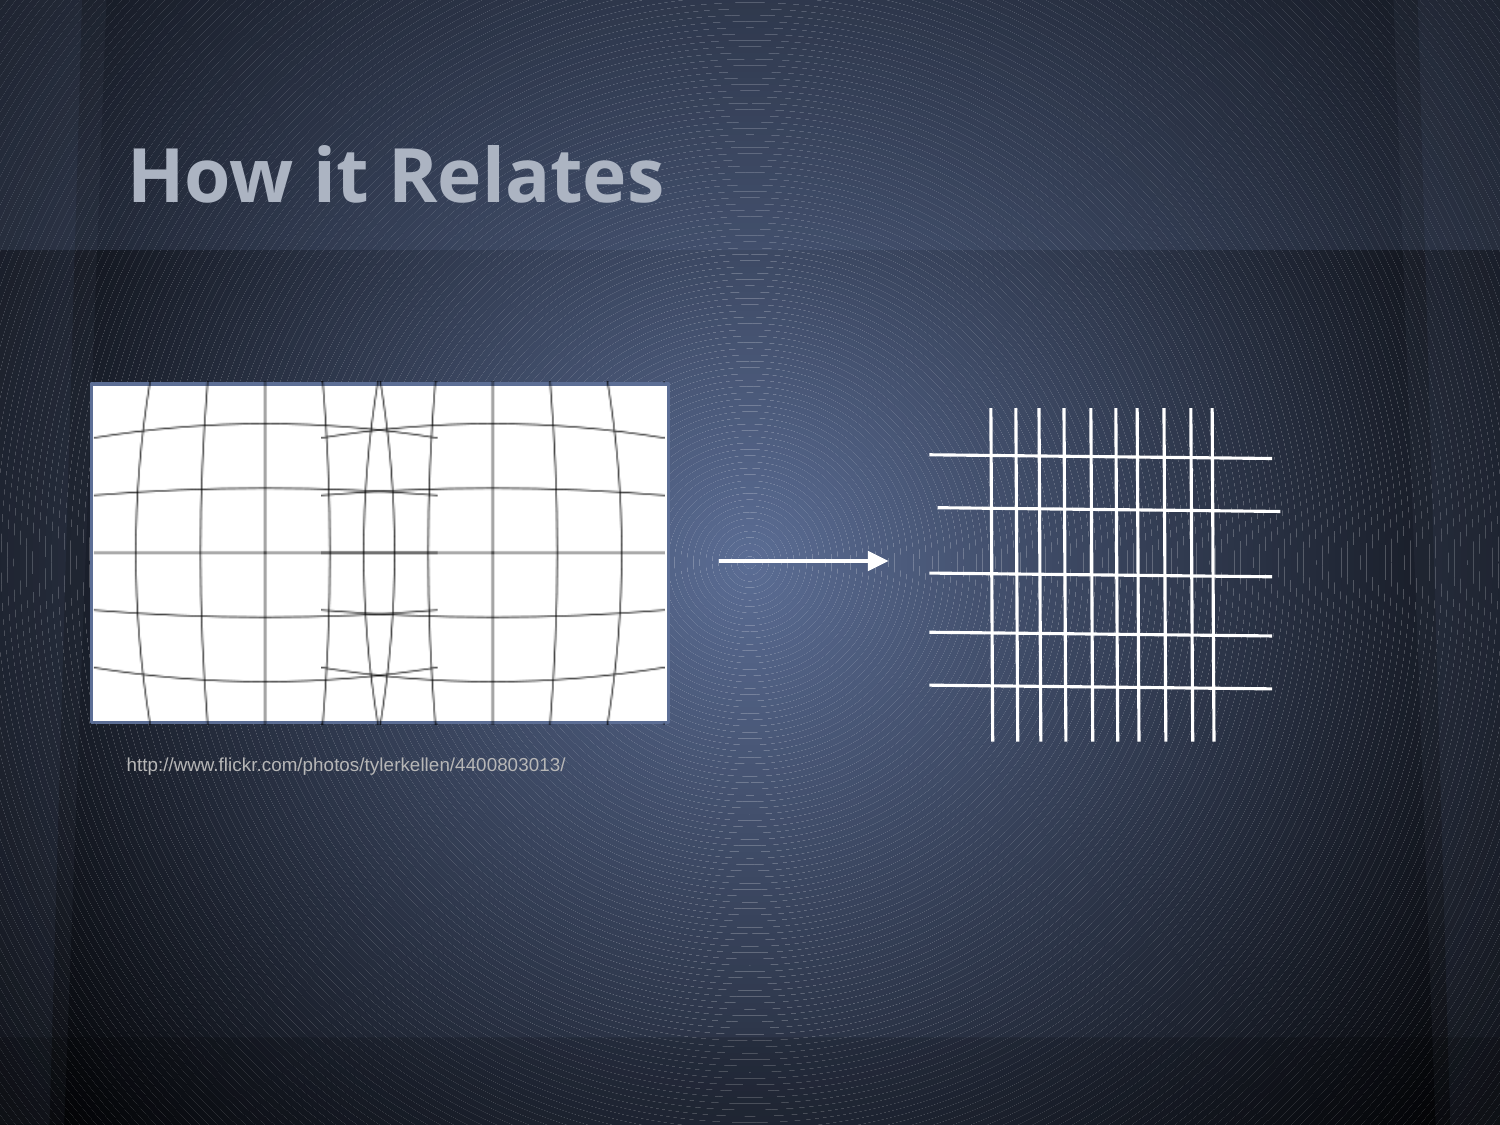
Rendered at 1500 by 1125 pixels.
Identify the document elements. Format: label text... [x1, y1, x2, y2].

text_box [1038, 645, 1042, 683]
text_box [1163, 645, 1167, 683]
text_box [929, 631, 1273, 637]
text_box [1136, 645, 1140, 683]
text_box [1136, 585, 1140, 630]
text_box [929, 454, 1273, 459]
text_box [1063, 407, 1067, 453]
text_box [1136, 407, 1140, 453]
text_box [1211, 407, 1215, 453]
text_box http://www.flickr.com/photos/tylerkellen/4400803013/ [111, 741, 596, 787]
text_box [1063, 585, 1067, 630]
text_box [665, 383, 669, 723]
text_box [1211, 697, 1215, 742]
title How it Relates [75, 14, 1425, 233]
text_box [1136, 467, 1140, 506]
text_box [1211, 585, 1215, 630]
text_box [1038, 585, 1042, 630]
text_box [1163, 407, 1167, 453]
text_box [1163, 467, 1167, 506]
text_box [1211, 467, 1215, 506]
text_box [1063, 697, 1067, 742]
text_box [1136, 521, 1140, 571]
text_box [929, 572, 1273, 577]
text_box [1163, 697, 1167, 742]
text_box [1038, 467, 1042, 506]
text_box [1163, 521, 1167, 571]
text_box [1211, 521, 1215, 571]
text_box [1063, 645, 1067, 683]
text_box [1136, 697, 1140, 742]
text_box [1038, 521, 1042, 571]
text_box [1063, 521, 1067, 571]
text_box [1038, 697, 1042, 742]
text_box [1163, 585, 1167, 630]
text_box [929, 684, 1273, 690]
text_box [321, 381, 665, 726]
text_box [1211, 645, 1215, 683]
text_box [1038, 407, 1042, 453]
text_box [937, 507, 1281, 512]
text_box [1063, 467, 1067, 506]
text_box [93, 381, 321, 726]
